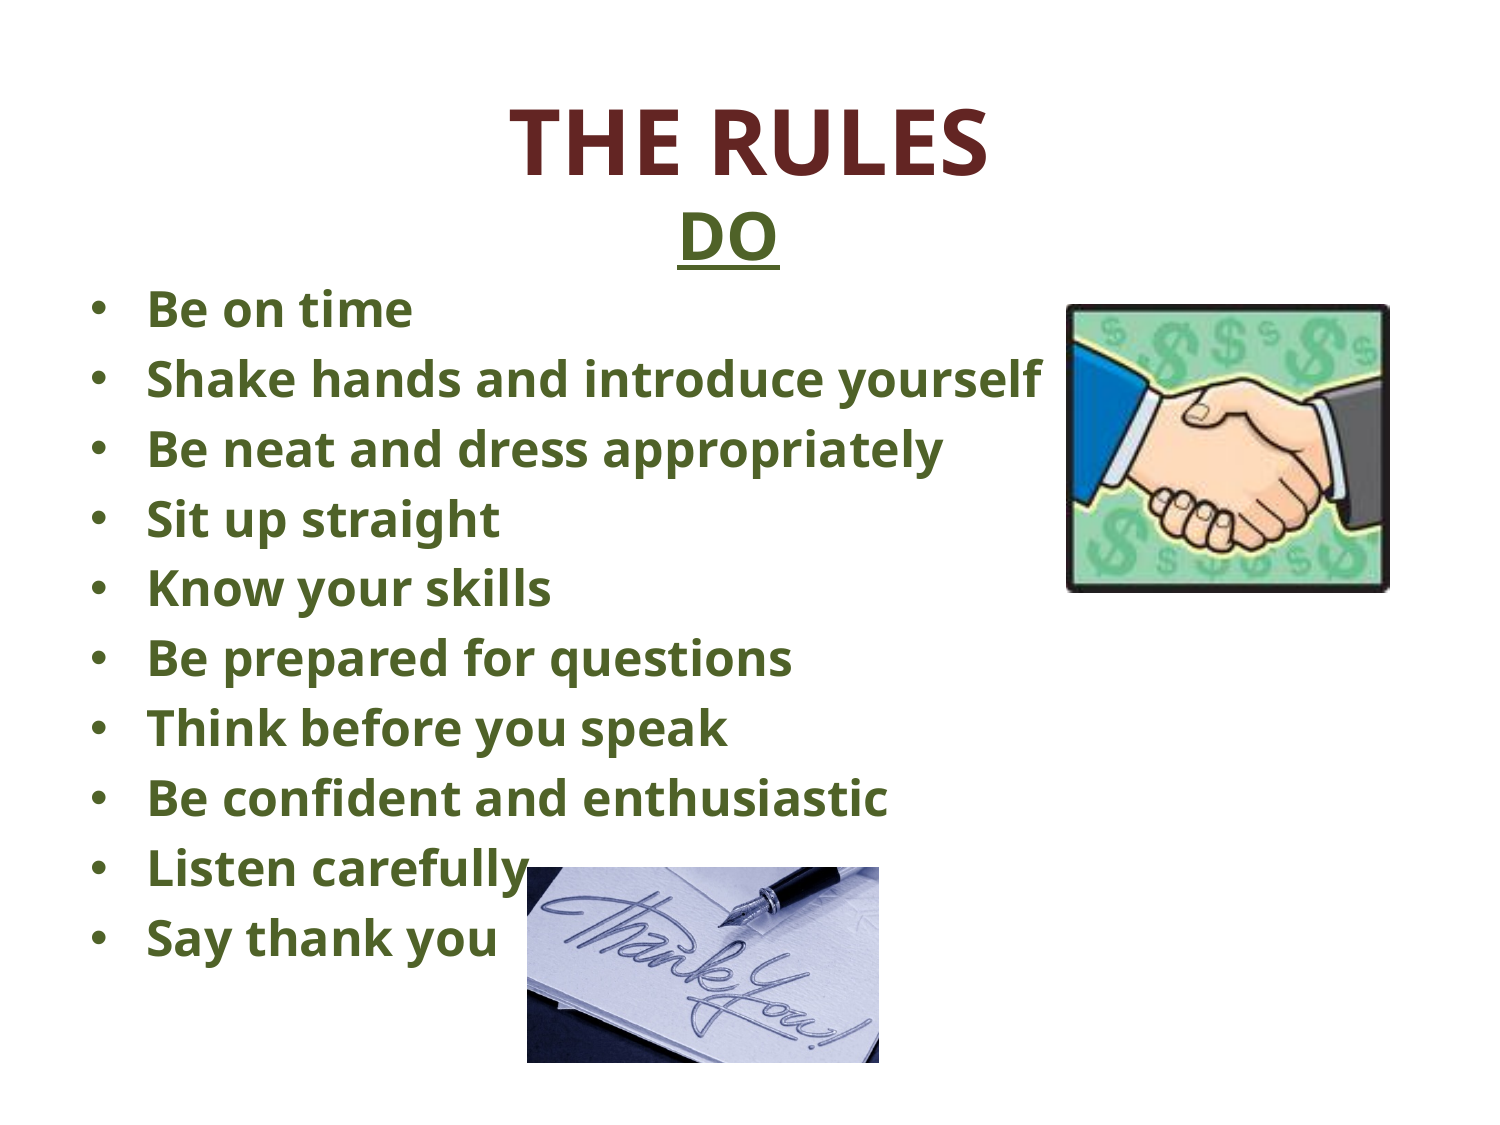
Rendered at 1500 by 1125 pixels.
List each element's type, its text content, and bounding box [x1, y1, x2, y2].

title THE RULES [75, 45, 1425, 233]
list Be on time Shake hands and introduce yourself Be neat and dress appropriately Sit up straight Know your skills Be prepared for questions Think before you speak Be confident and enthusiastic Listen carefully Say thank you [75, 269, 1407, 1005]
list DO [75, 175, 1383, 269]
picture [1066, 304, 1390, 593]
picture [527, 866, 879, 1064]
